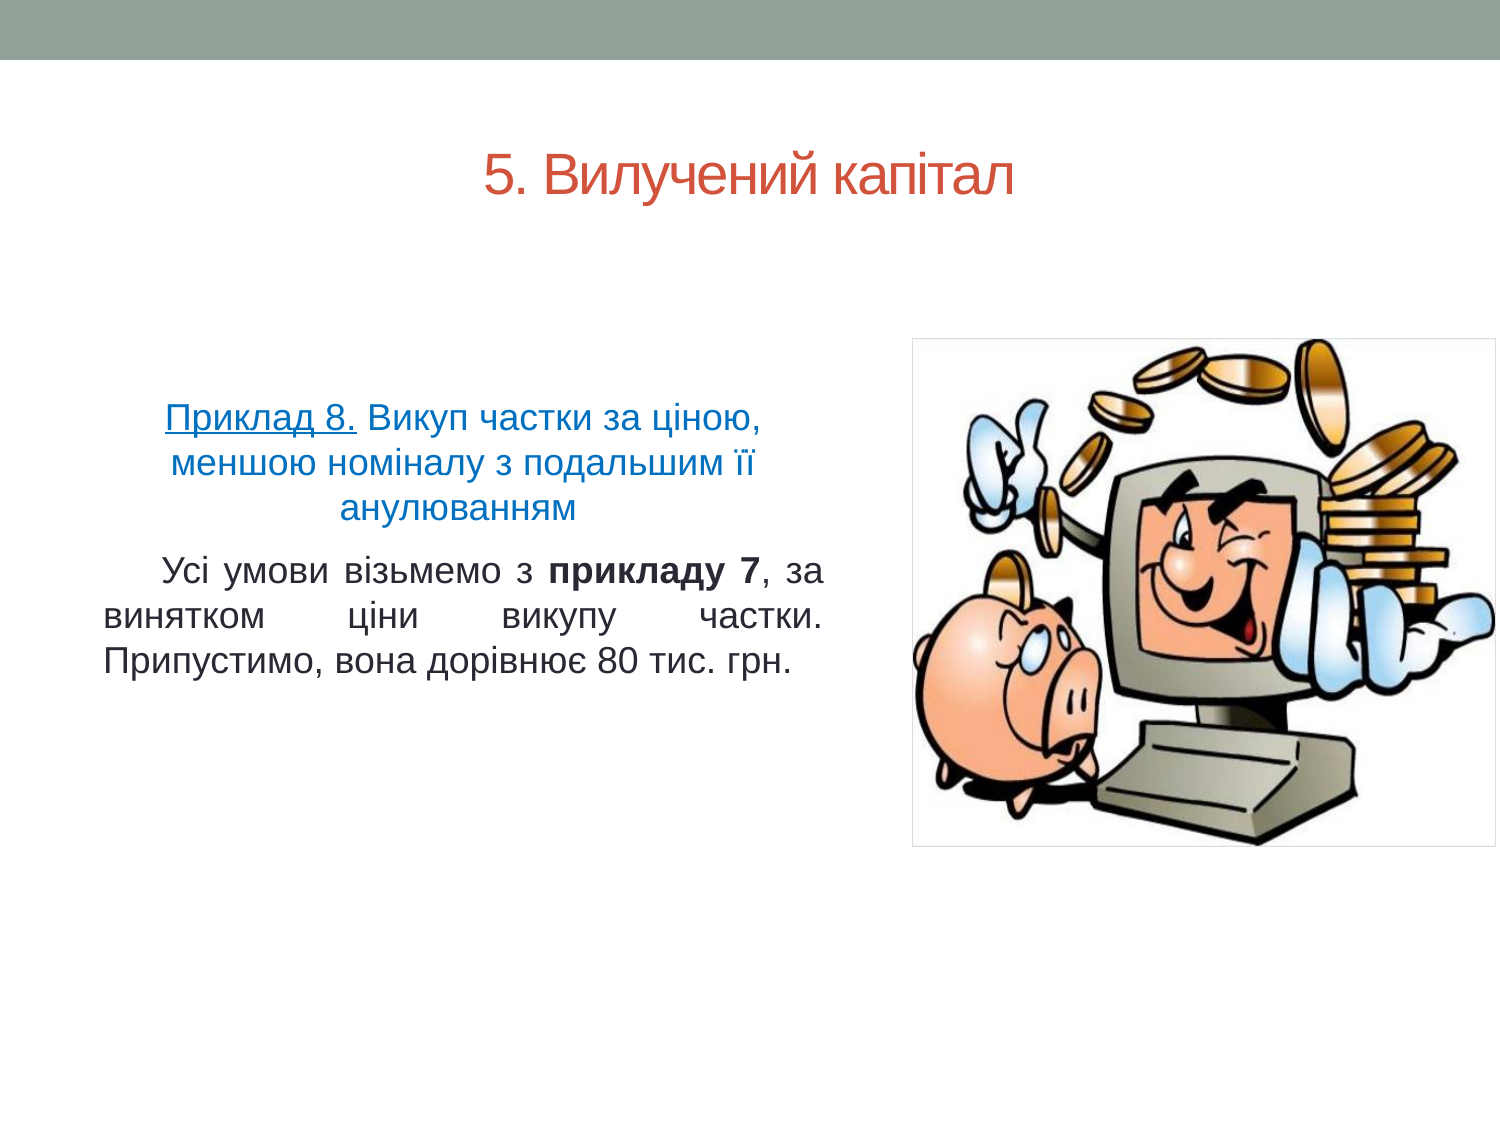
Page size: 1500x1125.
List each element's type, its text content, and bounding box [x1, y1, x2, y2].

text_box Приклад 8. Викуп частки за ціною, меншою номіналу з подальшим її анулюванням Усі умови візьмемо з прикладу 7, за винятком ціни викупу частки. Припустимо, вона дорівнює 80 тис. грн. [88, 385, 839, 689]
title 5. Вилучений капітал [75, 90, 1425, 253]
picture [912, 338, 1496, 847]
